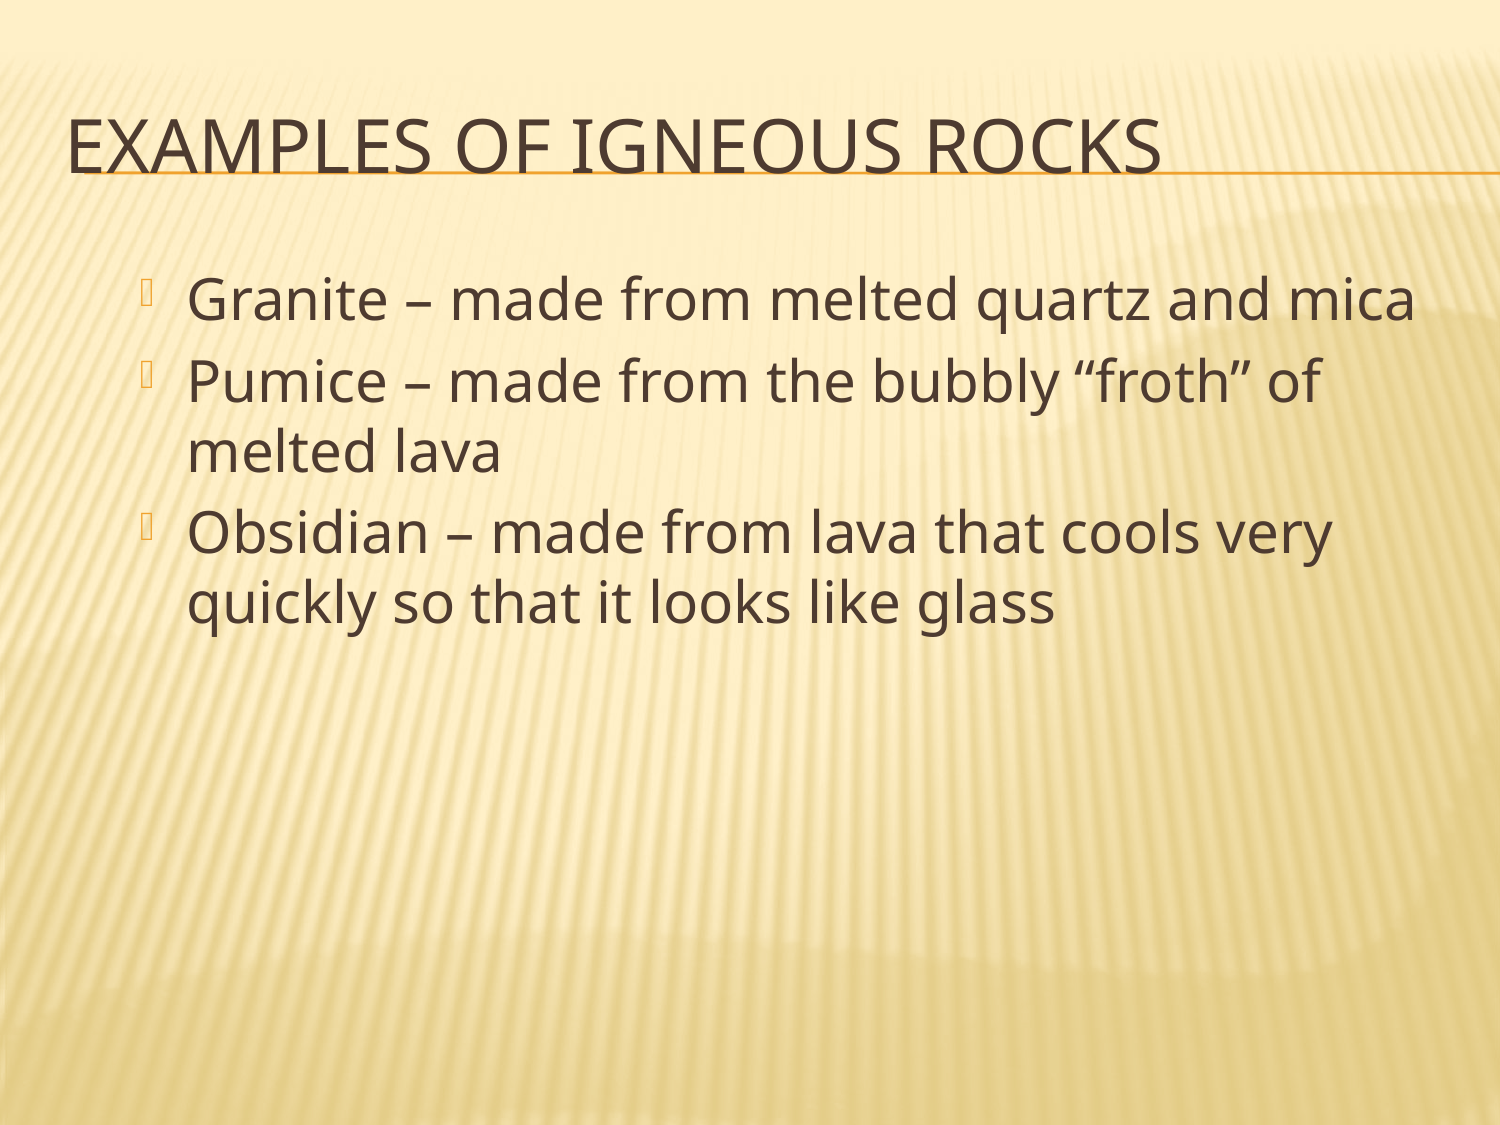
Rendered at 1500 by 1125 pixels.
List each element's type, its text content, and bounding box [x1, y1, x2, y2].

list Granite – made from melted quartz and mica Pumice – made from the bubbly “froth” of melted lava Obsidian – made from lava that cools very quickly so that it looks like glass [50, 254, 1475, 998]
title Examples of igneous rocks [50, 75, 1475, 213]
